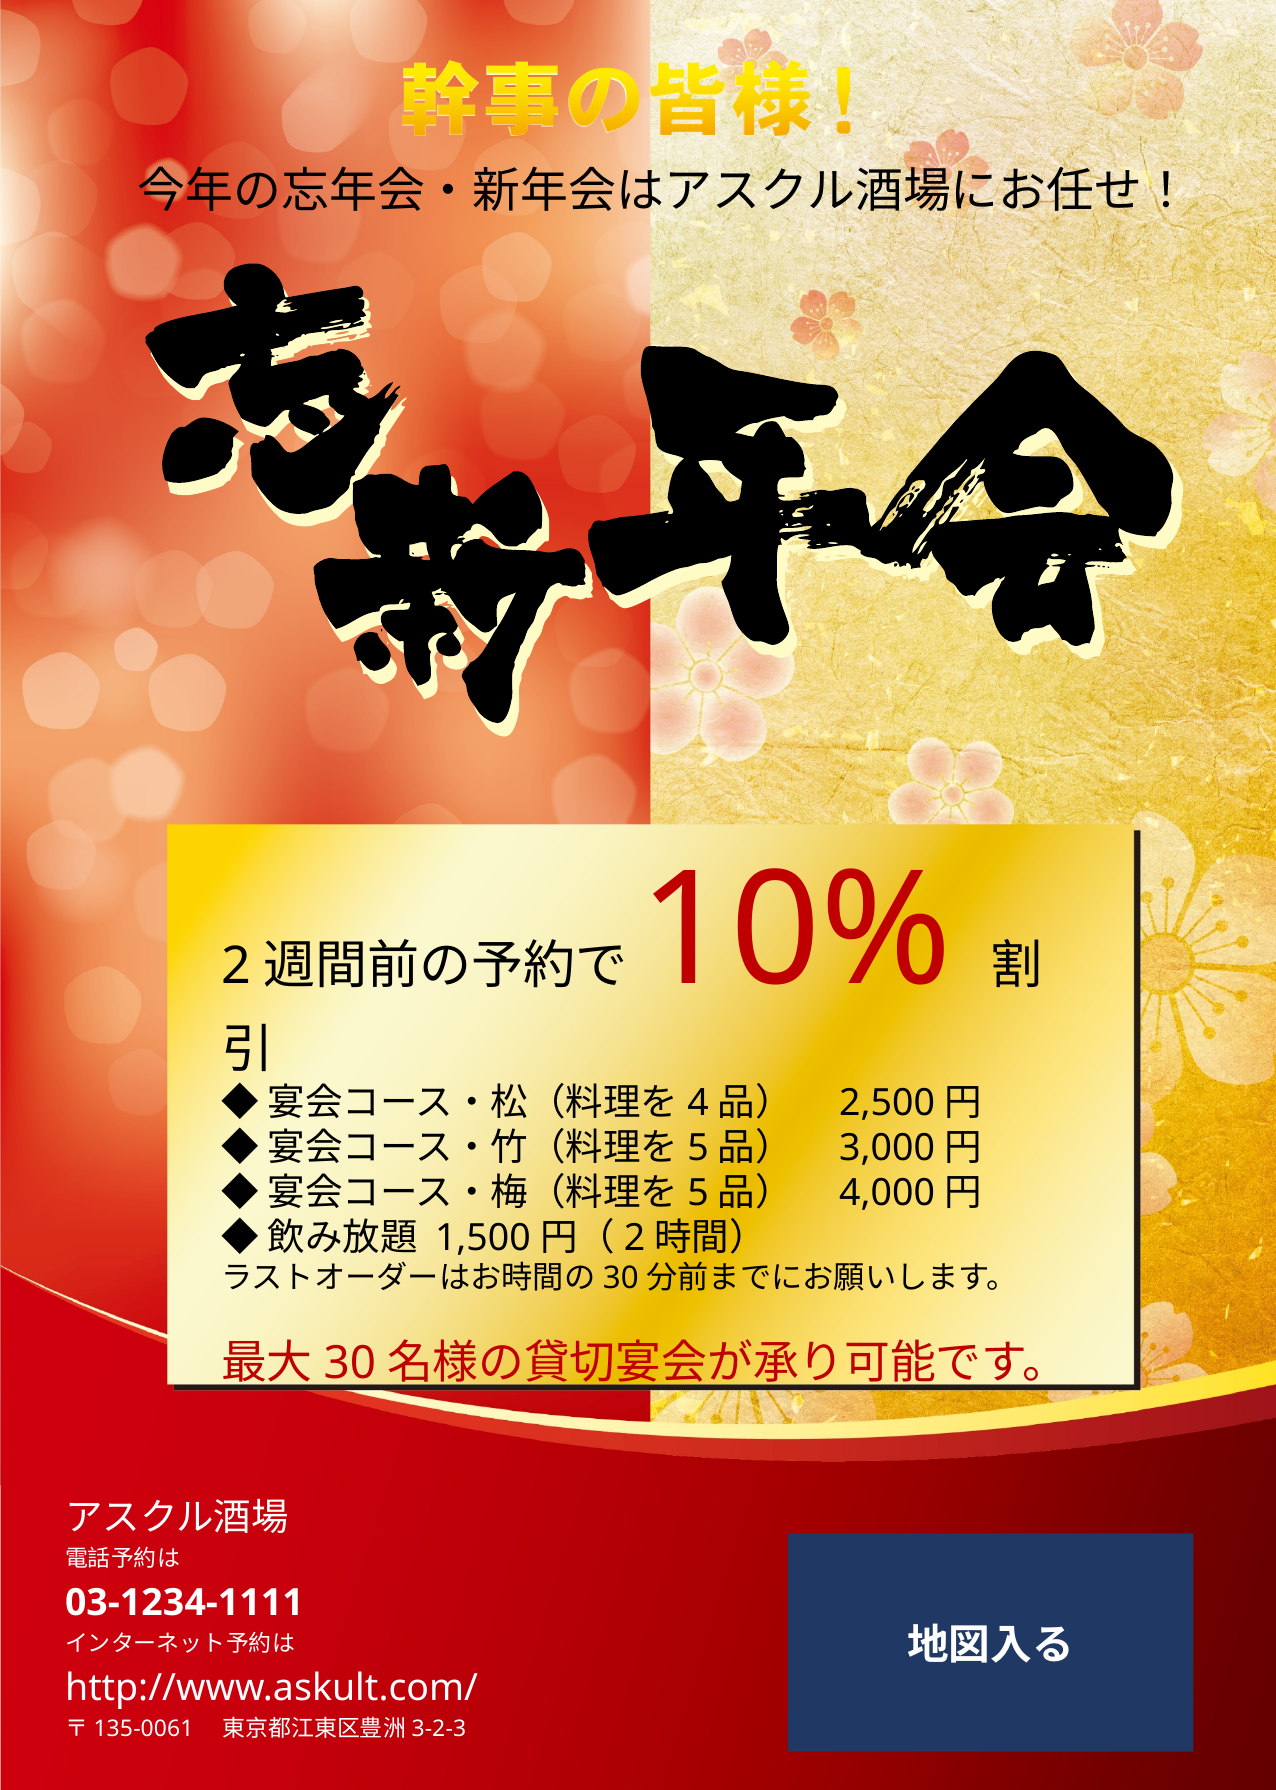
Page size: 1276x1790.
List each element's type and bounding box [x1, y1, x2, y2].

picture [0, 0, 1276, 1790]
text_box [145, 262, 1183, 738]
